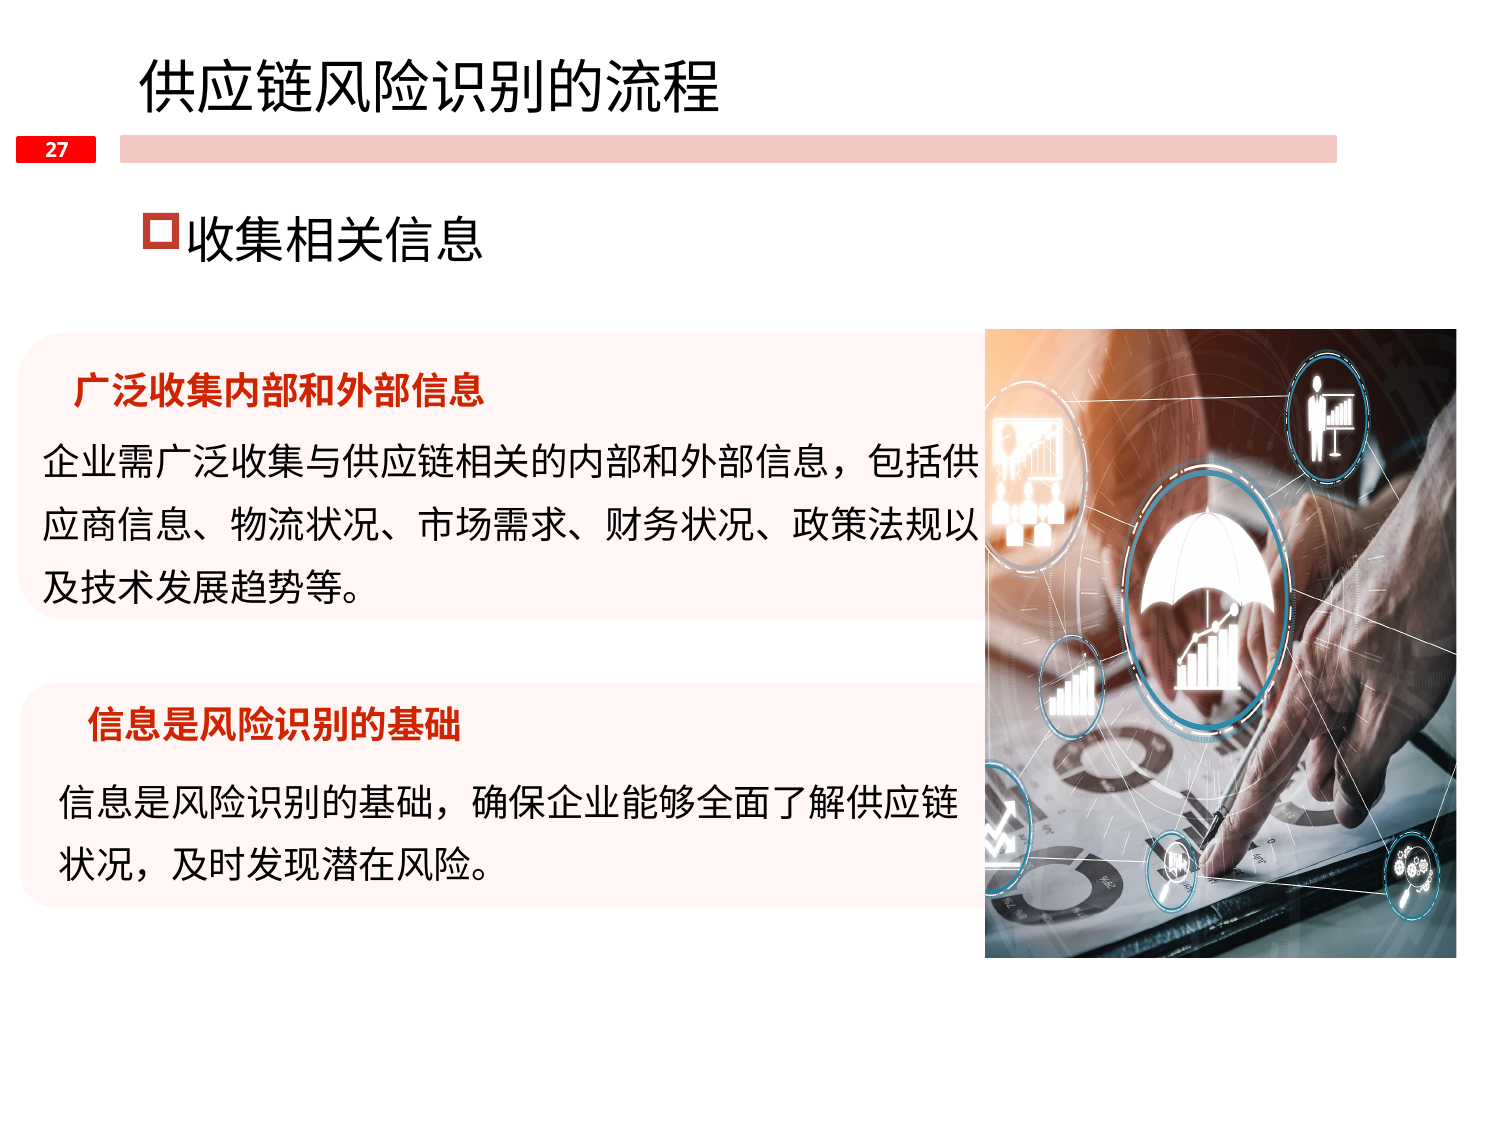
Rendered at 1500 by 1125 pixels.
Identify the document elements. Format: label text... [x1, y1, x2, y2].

picture [984, 328, 1457, 958]
text_box 企业需广泛收集与供应链相关的内部和外部信息，包括供应商信息、物流状况、市场需求、财务状况、政策法规以及技术发展趋势等。 [27, 404, 979, 522]
text_box 供应链风险识别的流程 [123, 42, 958, 128]
text_box 信息是风险识别的基础 [72, 680, 975, 745]
text_box [17, 332, 980, 620]
text_box [19, 682, 979, 908]
text_box 收集相关信息 [123, 200, 1109, 295]
text_box 信息是风险识别的基础，确保企业能够全面了解供应链状况，及时发现潜在风险。 [43, 745, 975, 861]
text_box [17, 129, 97, 189]
text_box [58, 173, 1442, 275]
text_box 广泛收集内部和外部信息 [58, 345, 961, 404]
